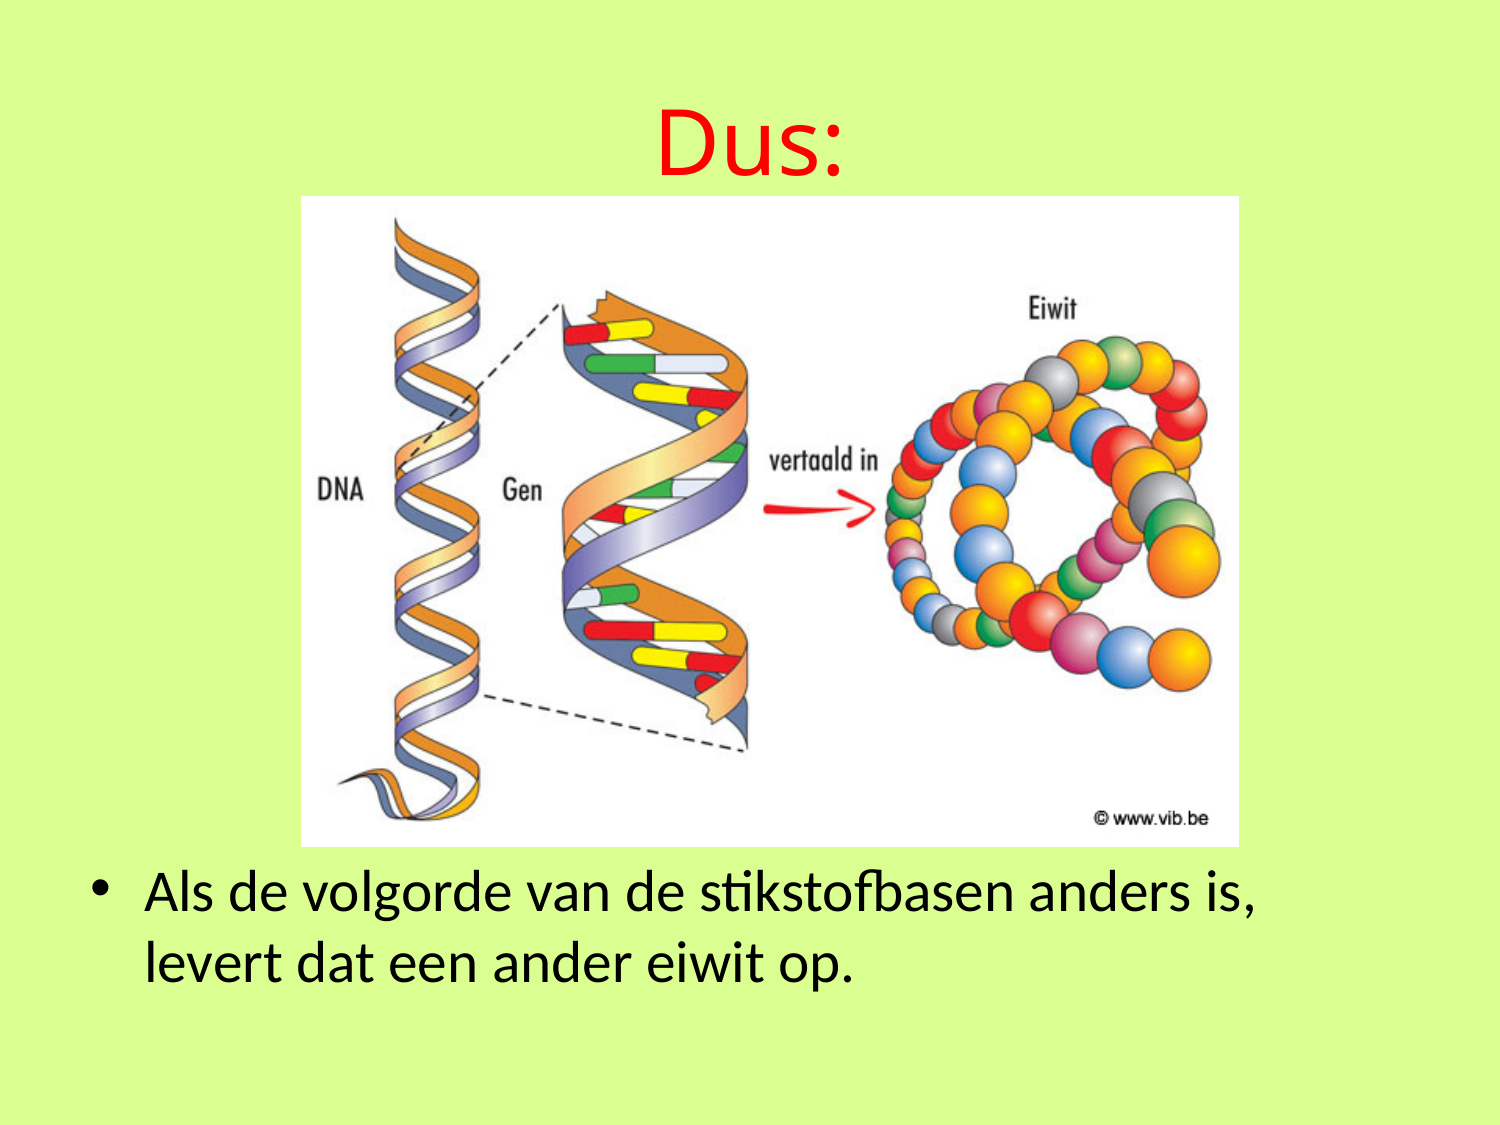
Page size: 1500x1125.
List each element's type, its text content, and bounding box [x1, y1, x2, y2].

title Dus: [75, 45, 1425, 233]
list Als de volgorde van de stikstofbasen anders is, levert dat een ander eiwit op. [75, 262, 1425, 1005]
picture [300, 196, 1239, 847]
